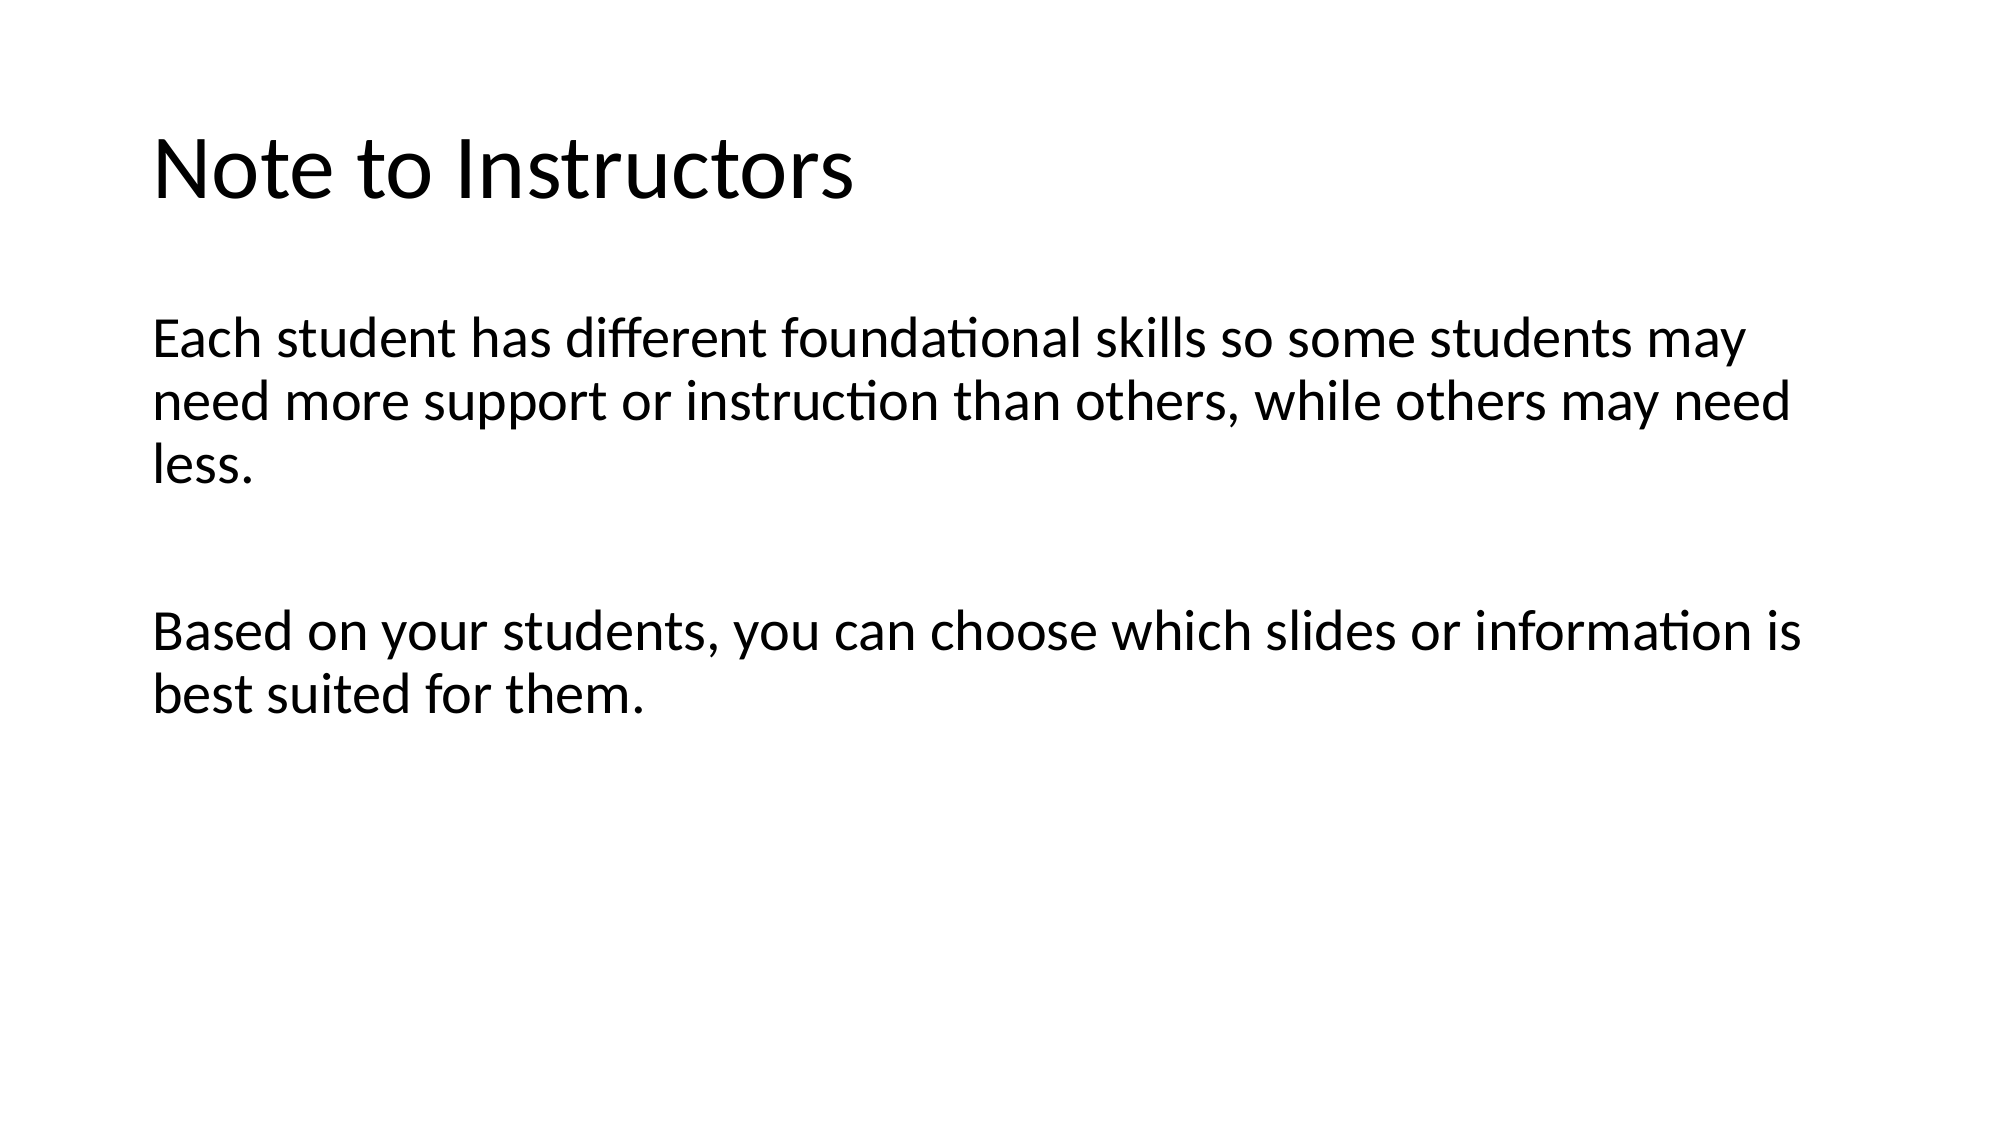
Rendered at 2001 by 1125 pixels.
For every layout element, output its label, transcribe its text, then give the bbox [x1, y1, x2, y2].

list Each student has different foundational skills so some students may need more support or instruction than others, while others may need less. Based on your students, you can choose which slides or information is best suited for them. [137, 299, 1863, 1014]
title Note to Instructors [137, 59, 1863, 278]
